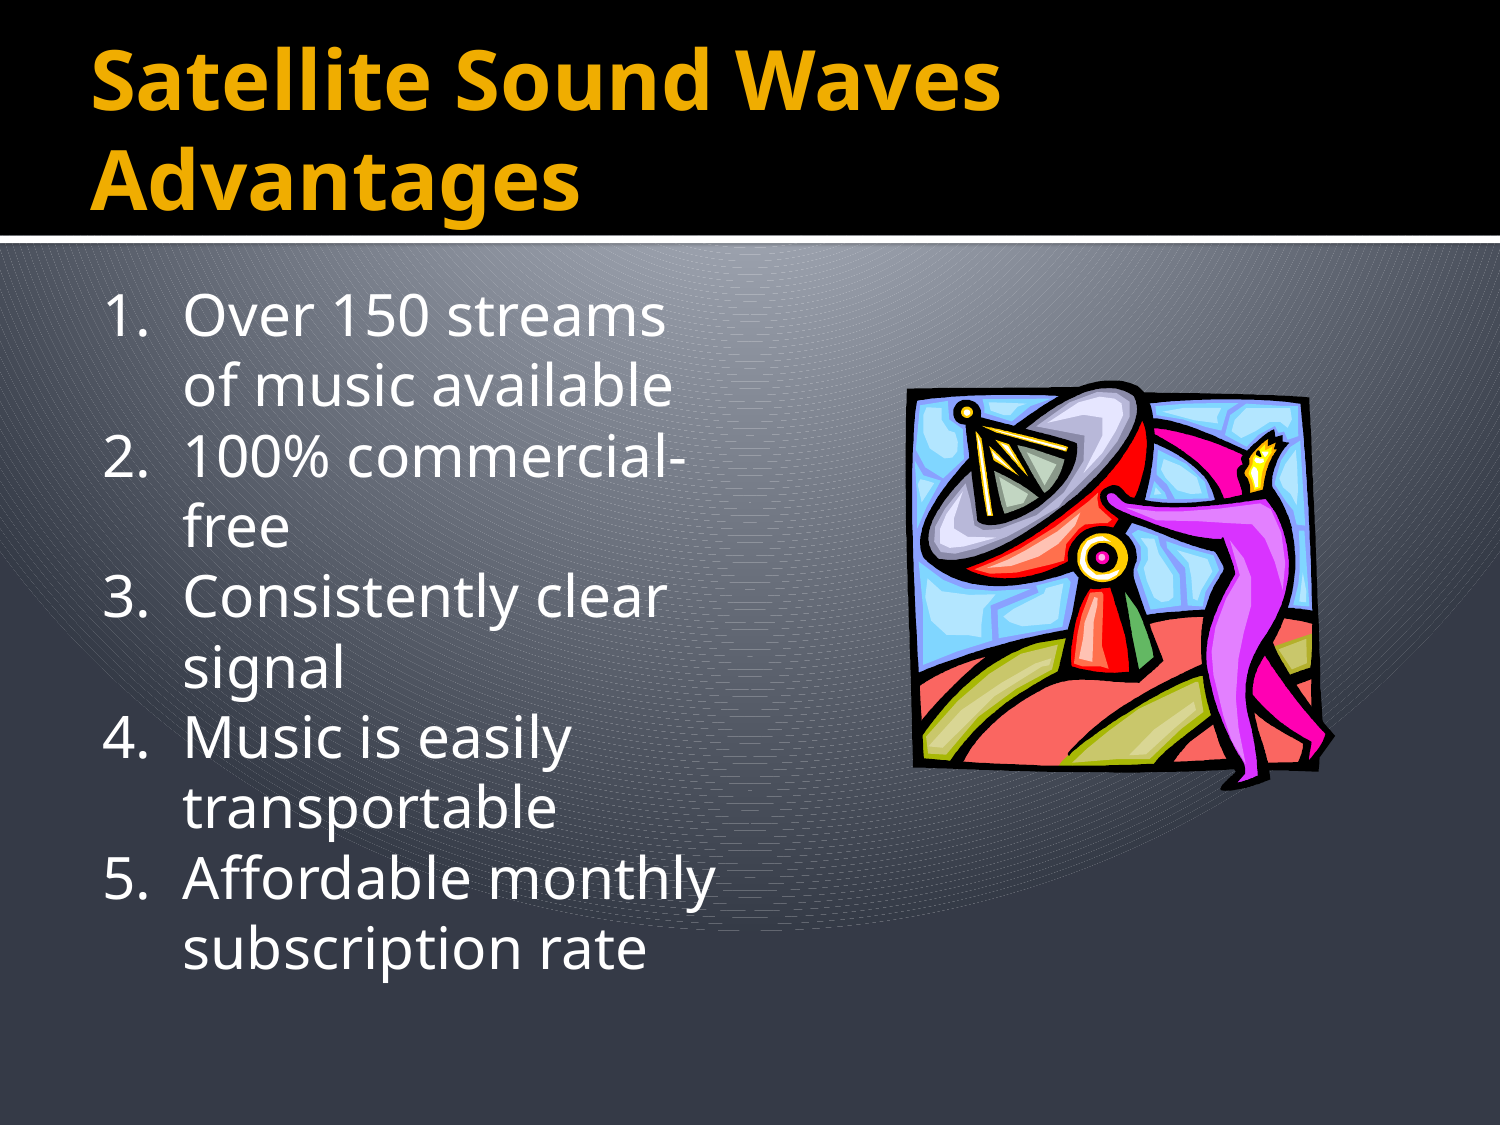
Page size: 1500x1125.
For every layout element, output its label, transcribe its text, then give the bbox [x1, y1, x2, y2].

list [899, 374, 1341, 797]
title Satellite Sound Waves Advantages [75, 24, 1425, 231]
list Over 150 streams of music available 100% commercial-free Consistently clear signal Music is easily transportable Affordable monthly subscription rate [75, 262, 738, 1005]
